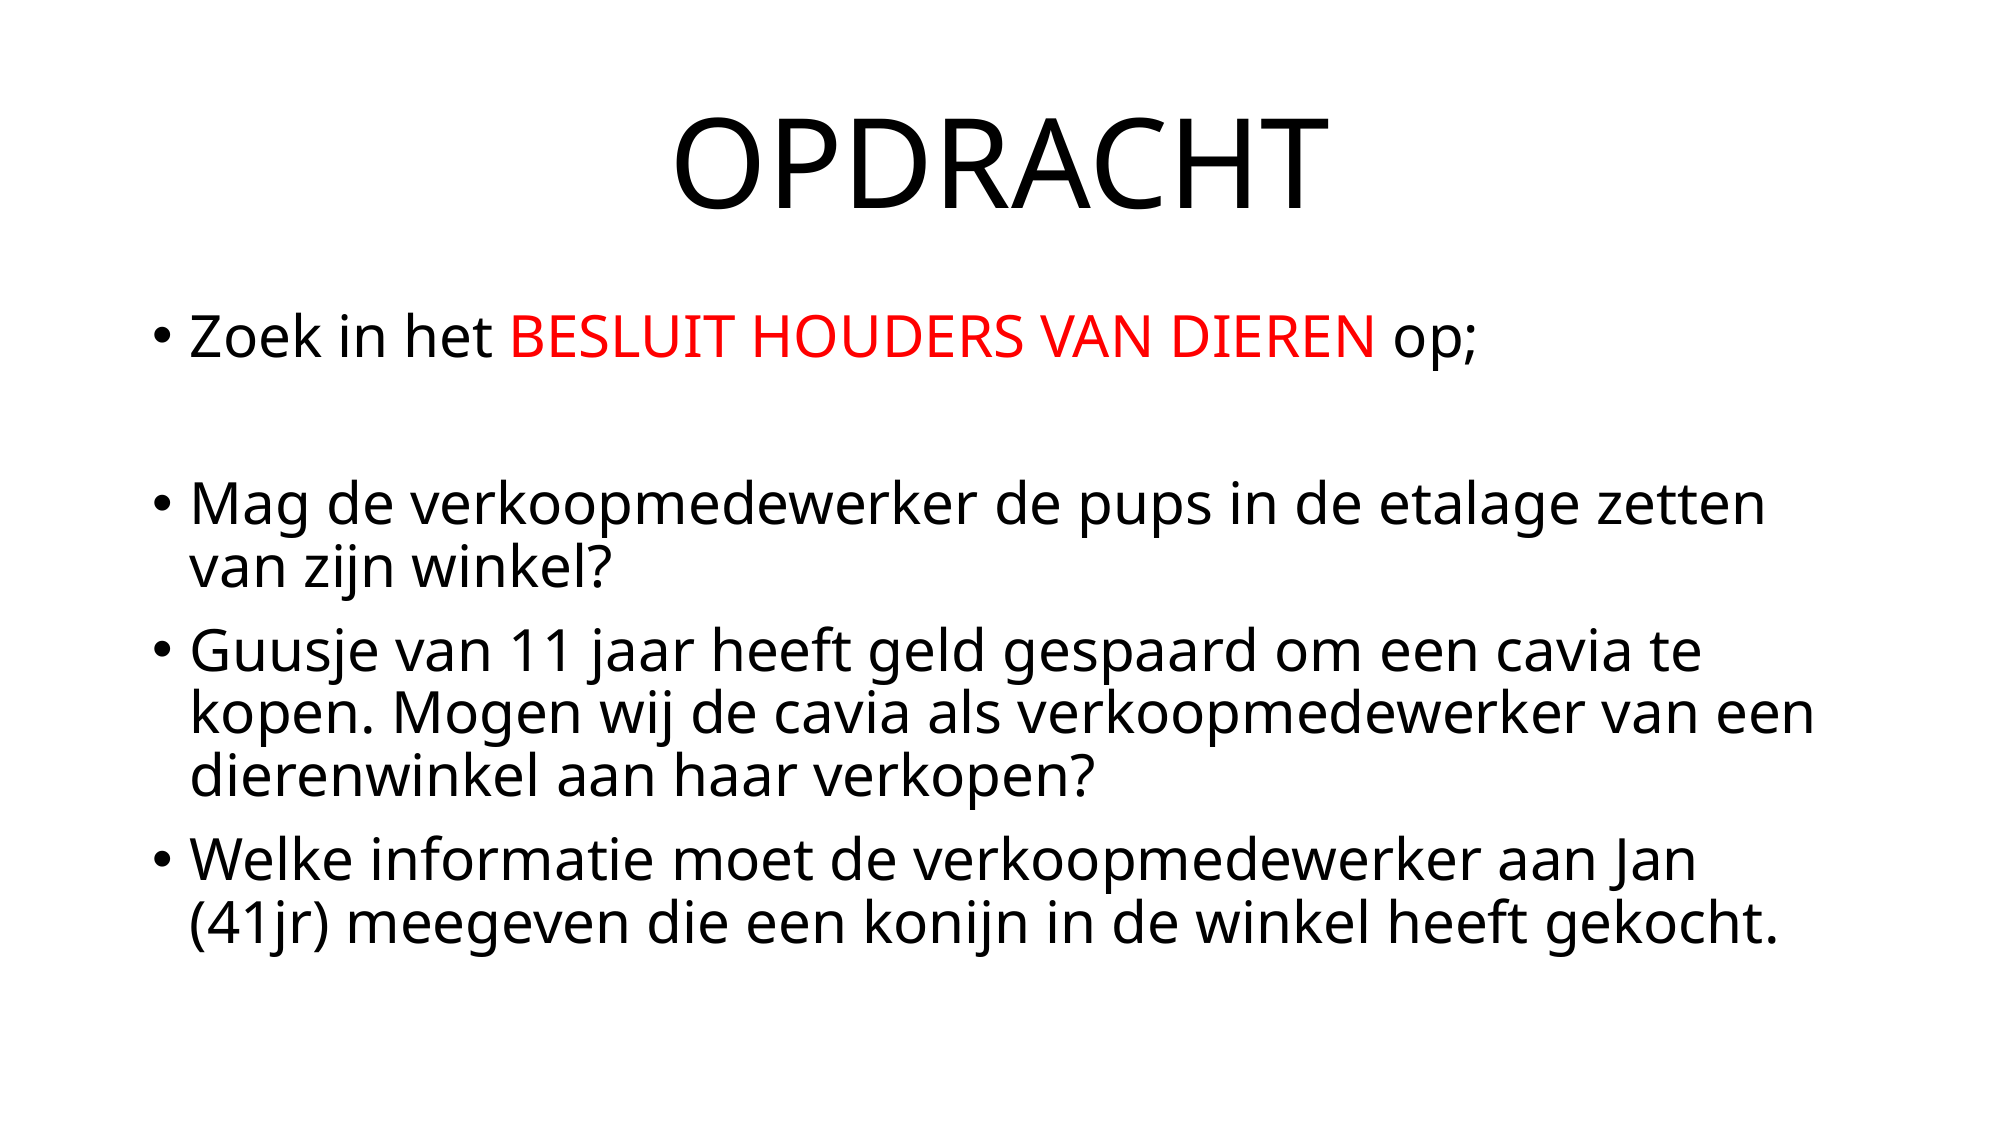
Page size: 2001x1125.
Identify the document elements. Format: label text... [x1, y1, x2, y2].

title OPDRACHT [137, 59, 1863, 278]
list Zoek in het BESLUIT HOUDERS VAN DIEREN op; Mag de verkoopmedewerker de pups in de etalage zetten van zijn winkel? Guusje van 11 jaar heeft geld gespaard om een cavia te kopen. Mogen wij de cavia als verkoopmedewerker van een dierenwinkel aan haar verkopen? Welke informatie moet de verkoopmedewerker aan Jan (41jr) meegeven die een konijn in de winkel heeft gekocht. [137, 299, 1863, 1014]
